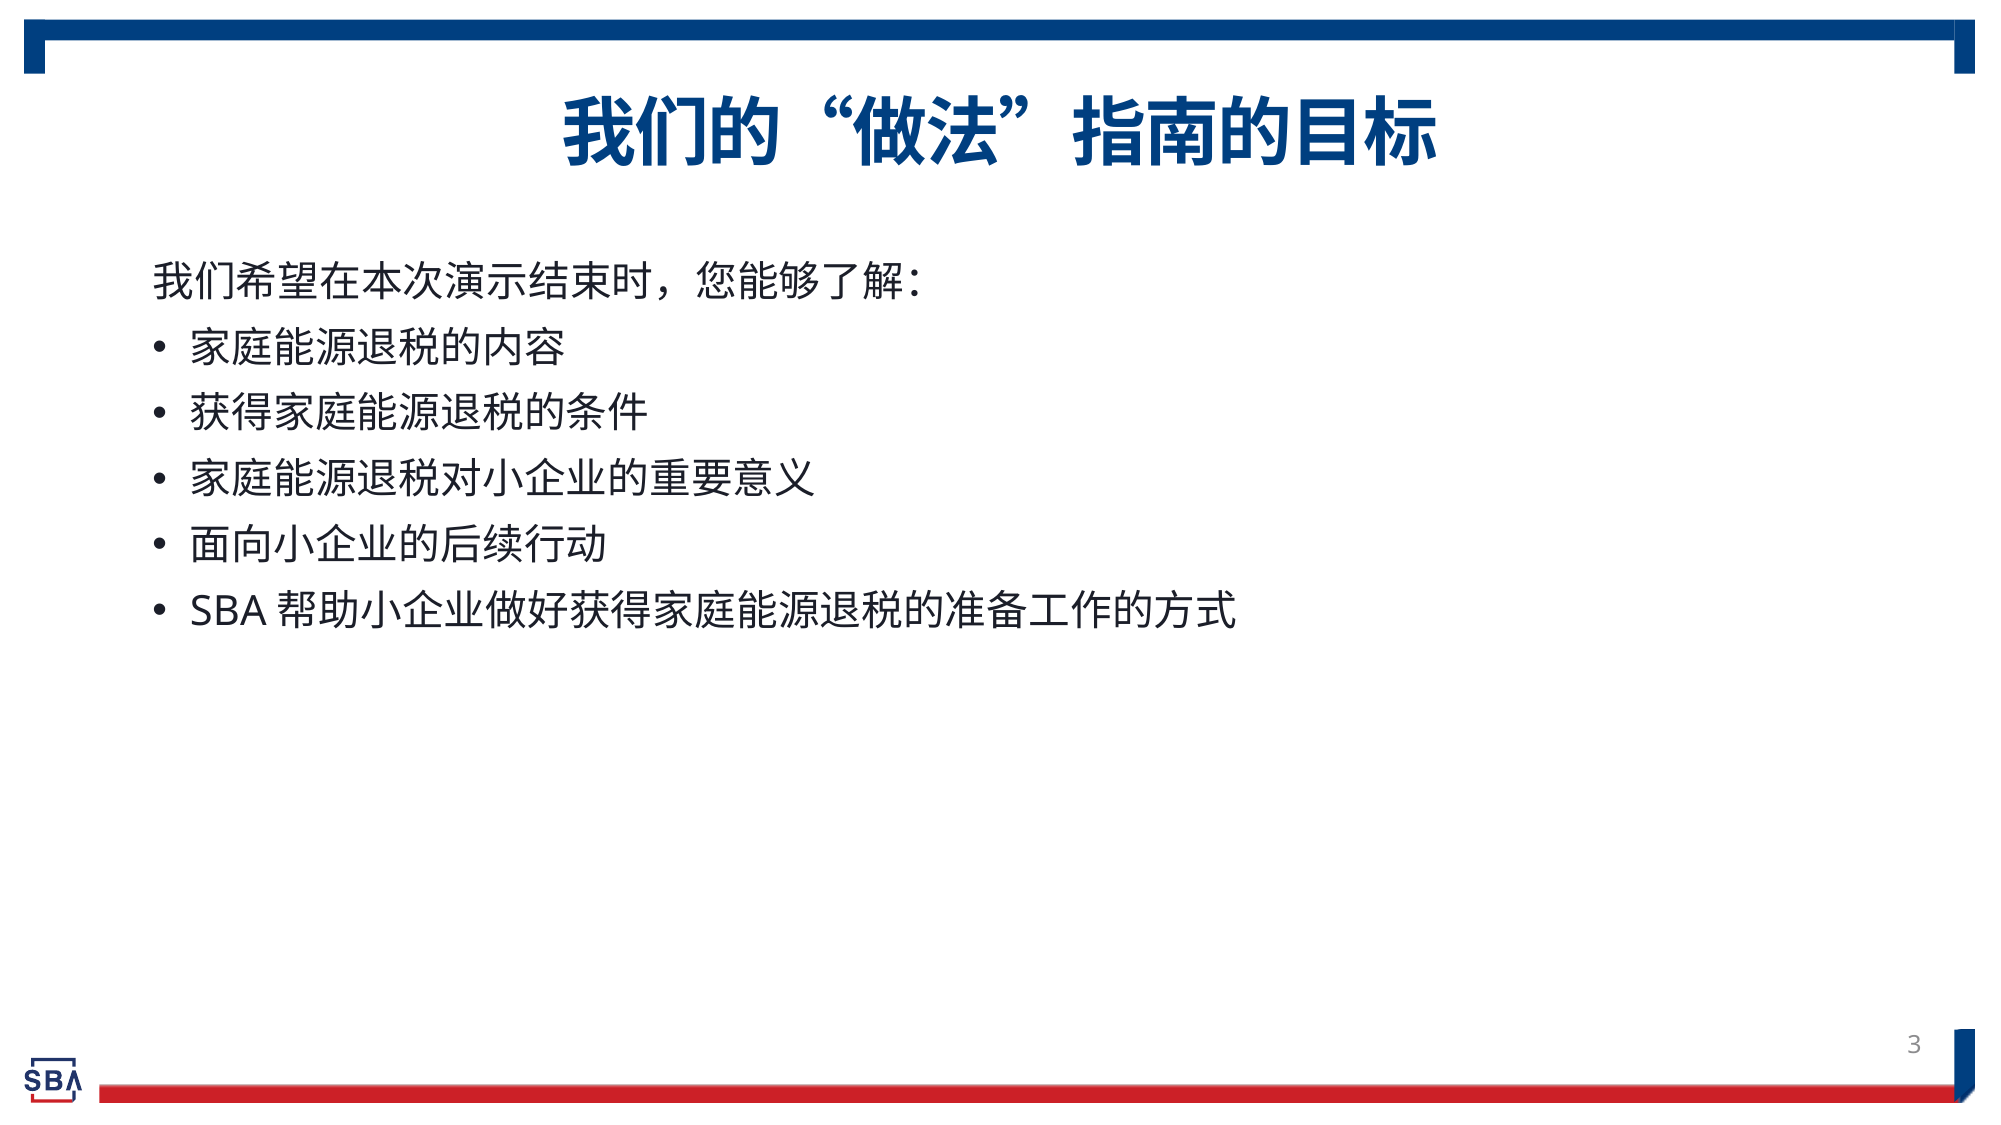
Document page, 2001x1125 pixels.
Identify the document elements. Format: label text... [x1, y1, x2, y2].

title 我们的“做法”指南的目标 [137, 87, 1863, 186]
slide_number 3 [1486, 1016, 1937, 1076]
list 我们希望在本次演示结束时，您能够了解： 家庭能源退税的内容 获得家庭能源退税的条件 家庭能源退税对小企业的重要意义 面向小企业的后续行动 SBA帮助小企业做好获得家庭能源退税的准备工作的方式 [137, 252, 1937, 1038]
